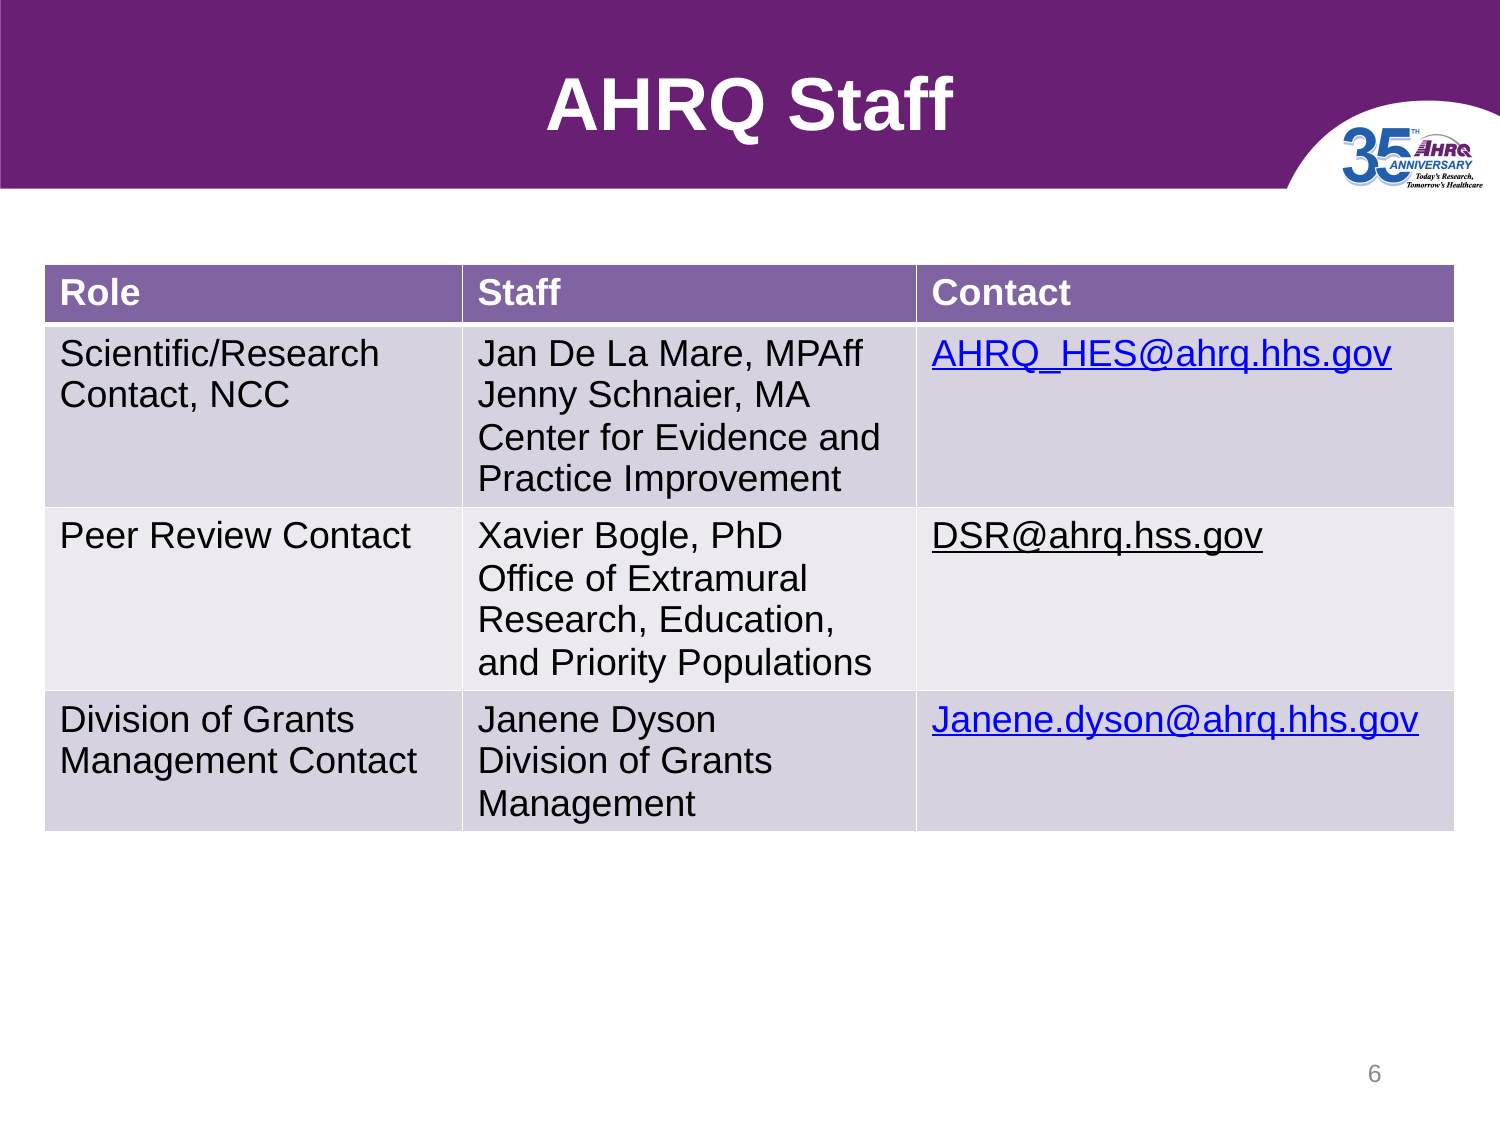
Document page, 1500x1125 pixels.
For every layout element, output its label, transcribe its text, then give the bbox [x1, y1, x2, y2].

slide_number 6 [1059, 1042, 1397, 1103]
table_cell Jan De La Mare, MPAff Jenny Schnaier, MA Center for Evidence and Practice Improvement [463, 327, 916, 507]
table_header Role [45, 265, 462, 322]
table_cell DSR@ahrq.hss.gov [917, 508, 1454, 690]
table_cell AHRQ_HES@ahrq.hhs.gov [917, 327, 1454, 507]
table_cell Janene.dyson@ahrq.hhs.gov [917, 691, 1454, 831]
table_cell Peer Review Contact [45, 508, 462, 690]
picture [0, 0, 1500, 1125]
table_cell Scientific/Research Contact, NCC [45, 327, 462, 507]
table_cell Xavier Bogle, PhD Office of Extramural Research, Education, and Priority Populations [463, 508, 916, 690]
table_header Staff [463, 265, 916, 322]
table_header Contact [917, 265, 1454, 322]
table_cell Janene Dyson Division of Grants Management [463, 691, 916, 831]
table_cell Division of Grants Management Contact [45, 691, 462, 831]
title AHRQ Staff [206, 50, 1294, 152]
